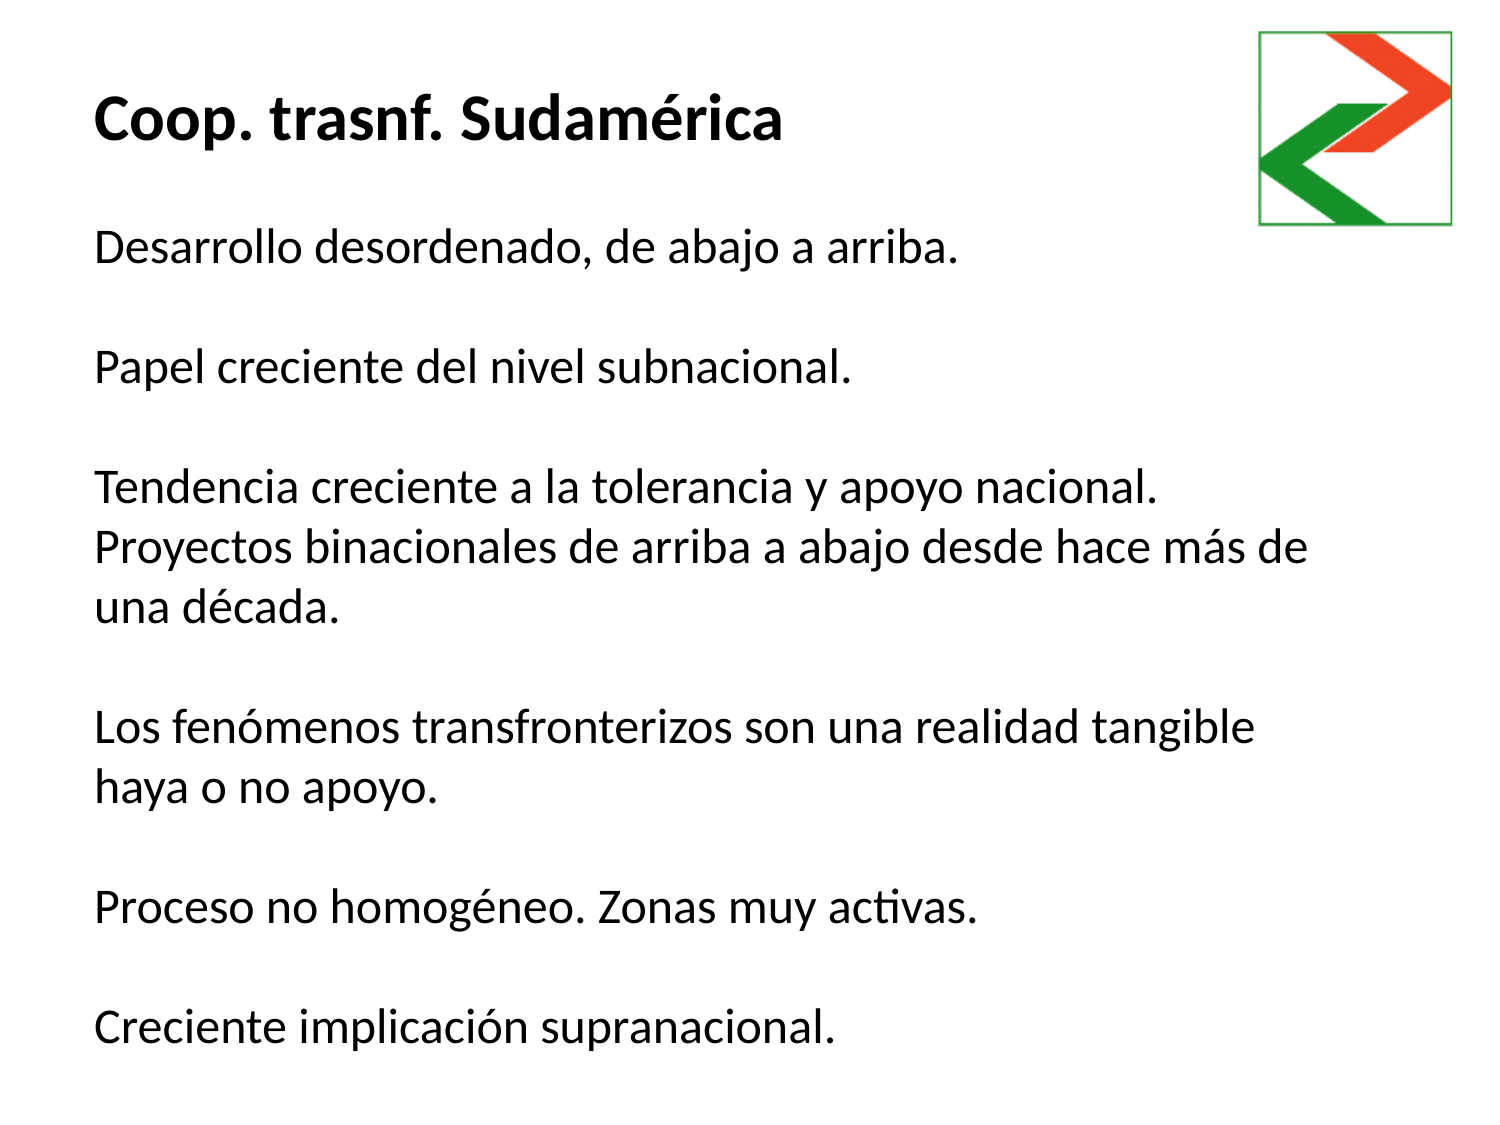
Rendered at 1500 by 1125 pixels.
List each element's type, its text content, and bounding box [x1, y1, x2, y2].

text_box Coop. trasnf. Sudamérica Desarrollo desordenado, de abajo a arriba. Papel creciente del nivel subnacional. Tendencia creciente a la tolerancia y apoyo nacional. Proyectos binacionales de arriba a abajo desde hace más de una década. Los fenómenos transfronterizos son una realidad tangible haya o no apoyo. Proceso no homogéneo. Zonas muy activas. Creciente implicación supranacional. [79, 66, 1347, 1061]
picture [1257, 30, 1454, 228]
